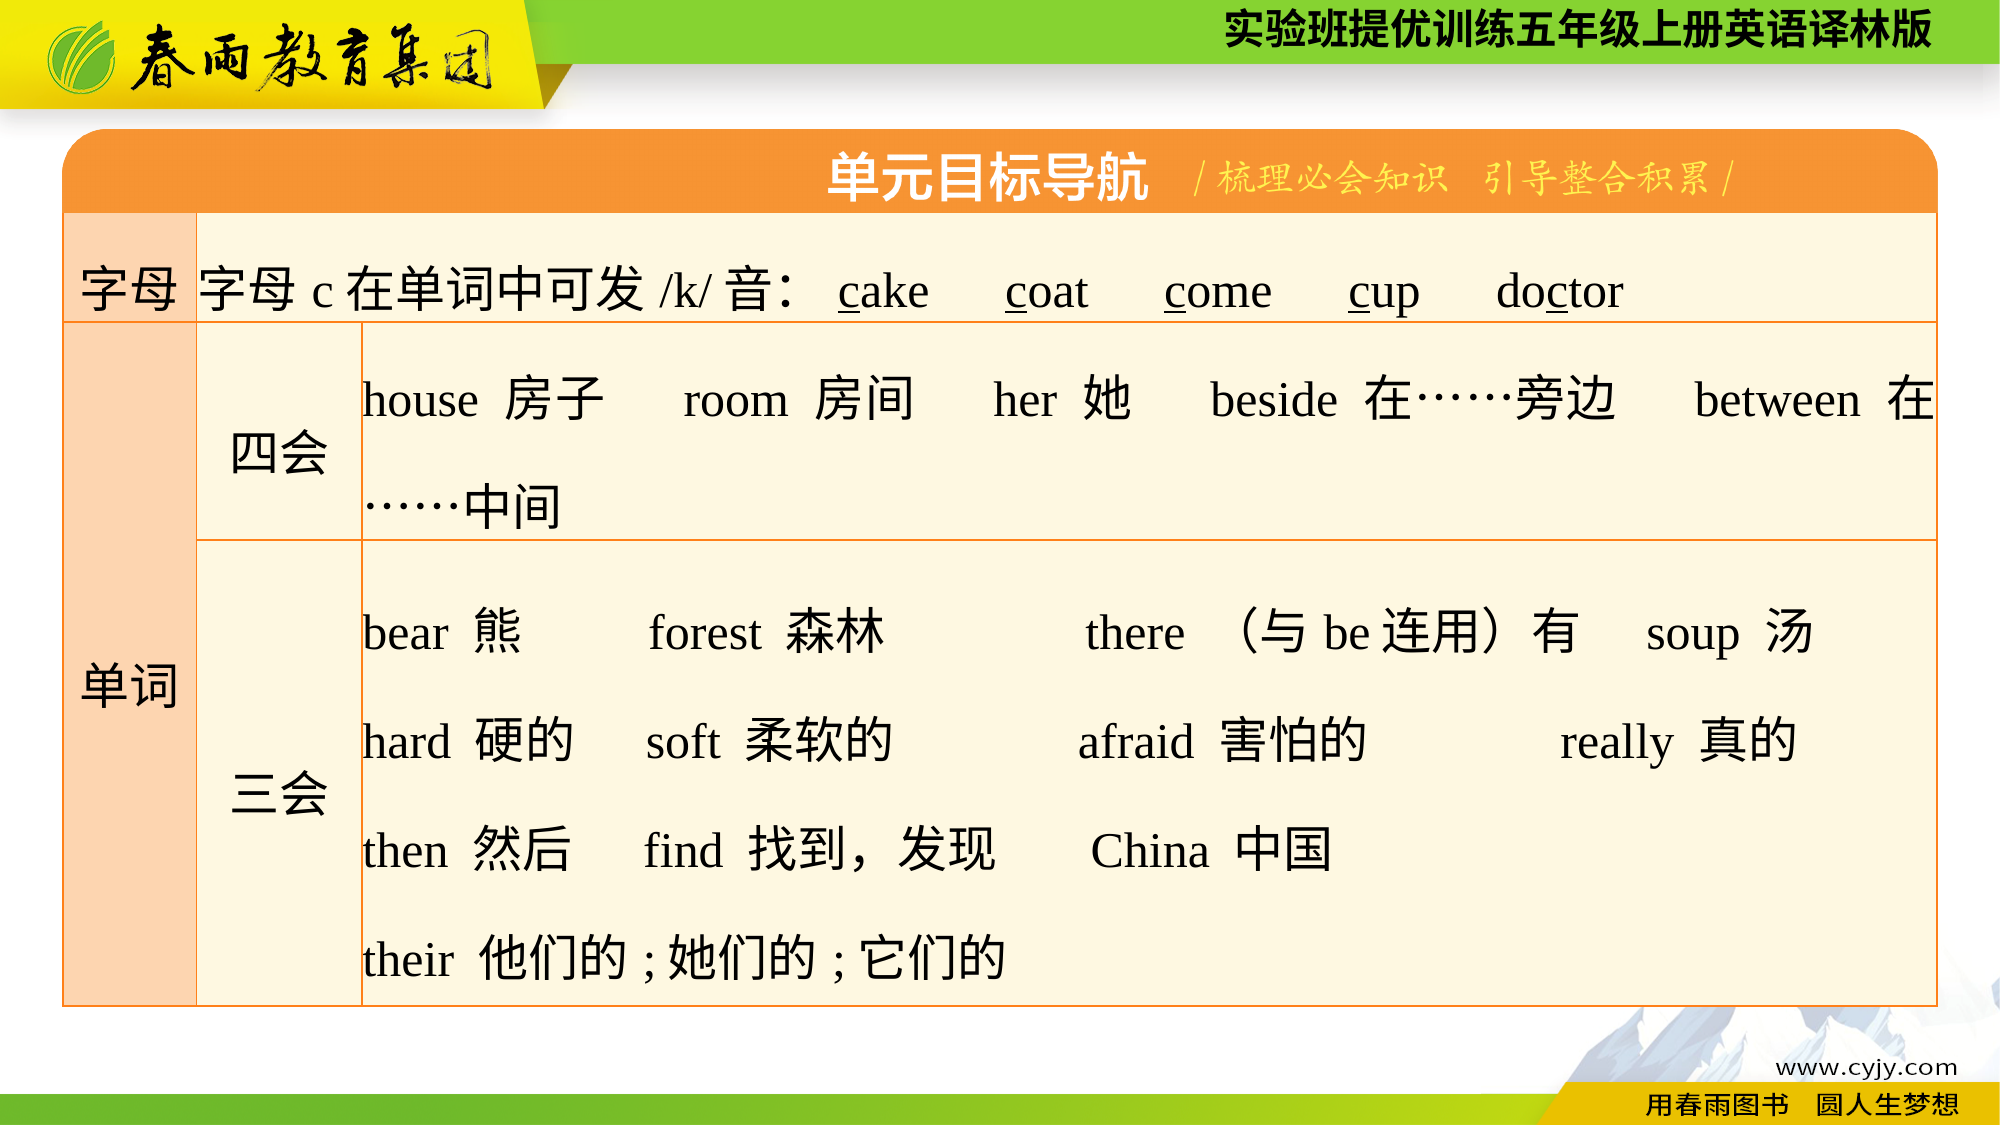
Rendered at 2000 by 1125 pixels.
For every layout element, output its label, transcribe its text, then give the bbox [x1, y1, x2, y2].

table_cell 三会 [197, 541, 361, 1005]
table_cell 四会 [197, 323, 361, 539]
table_header 字母 [64, 228, 196, 321]
table_header 字母c在单词中可发/k/音：cake coat come cup doctor [197, 229, 1936, 321]
table_cell 单词 [64, 323, 196, 1005]
table_cell bear 熊 forest 森林 there （与be连用）有 soup 汤 hard 硬的 soft 柔软的 afraid 害怕的 really 真的 then 然后 find 找到，发现 China 中国 their 他们的;她们的;它们的 [363, 541, 1936, 1005]
table_cell house 房子 room 房间 her 她 beside 在……旁边 between 在……中间 [363, 323, 1936, 539]
picture [0, 0, 2000, 1125]
